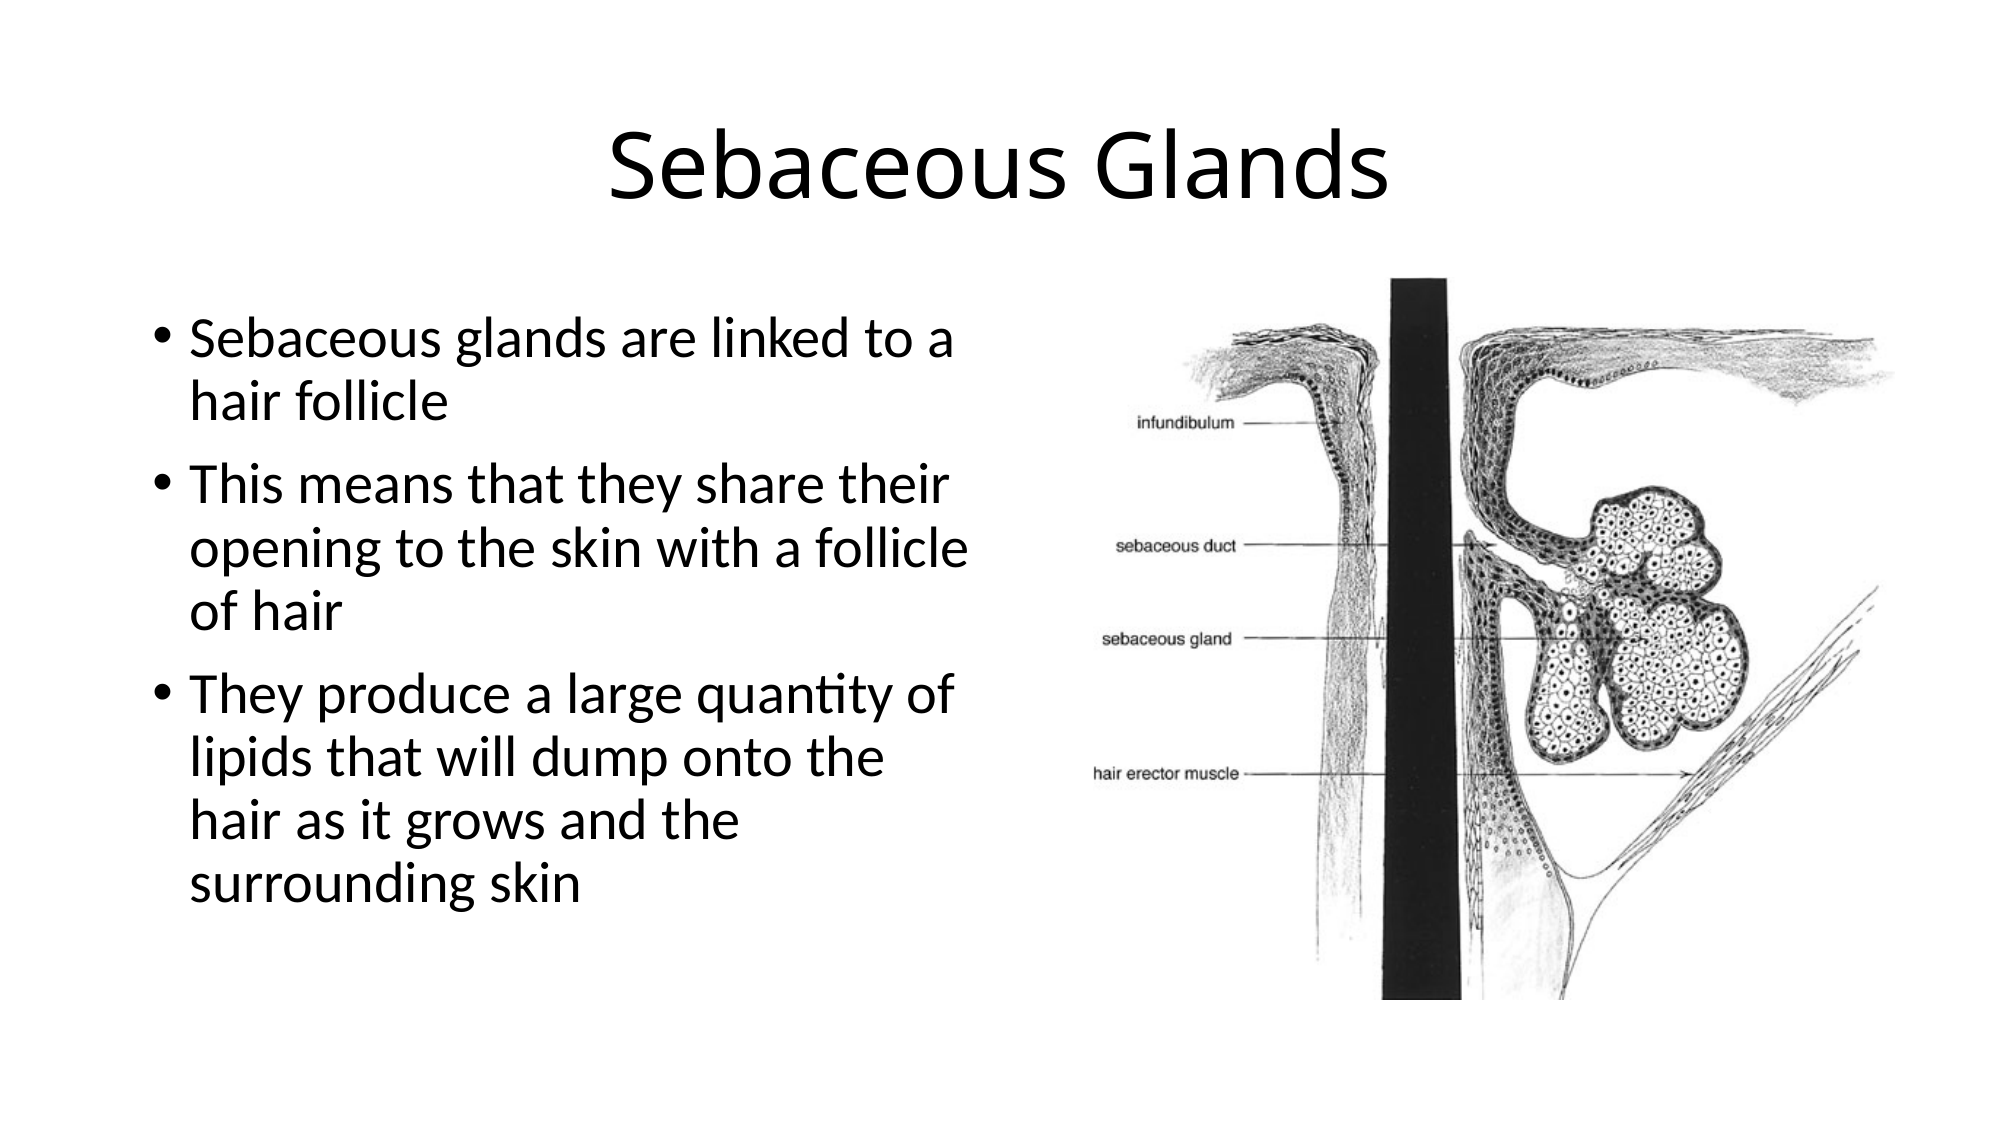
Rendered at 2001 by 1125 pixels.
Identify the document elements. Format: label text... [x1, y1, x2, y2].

title Sebaceous Glands [137, 59, 1863, 278]
list Sebaceous glands are linked to a hair follicle This means that they share their opening to the skin with a follicle of hair They produce a large quantity of lipids that will dump onto the hair as it grows and the surrounding skin [137, 299, 988, 1014]
picture [1093, 277, 1895, 1000]
